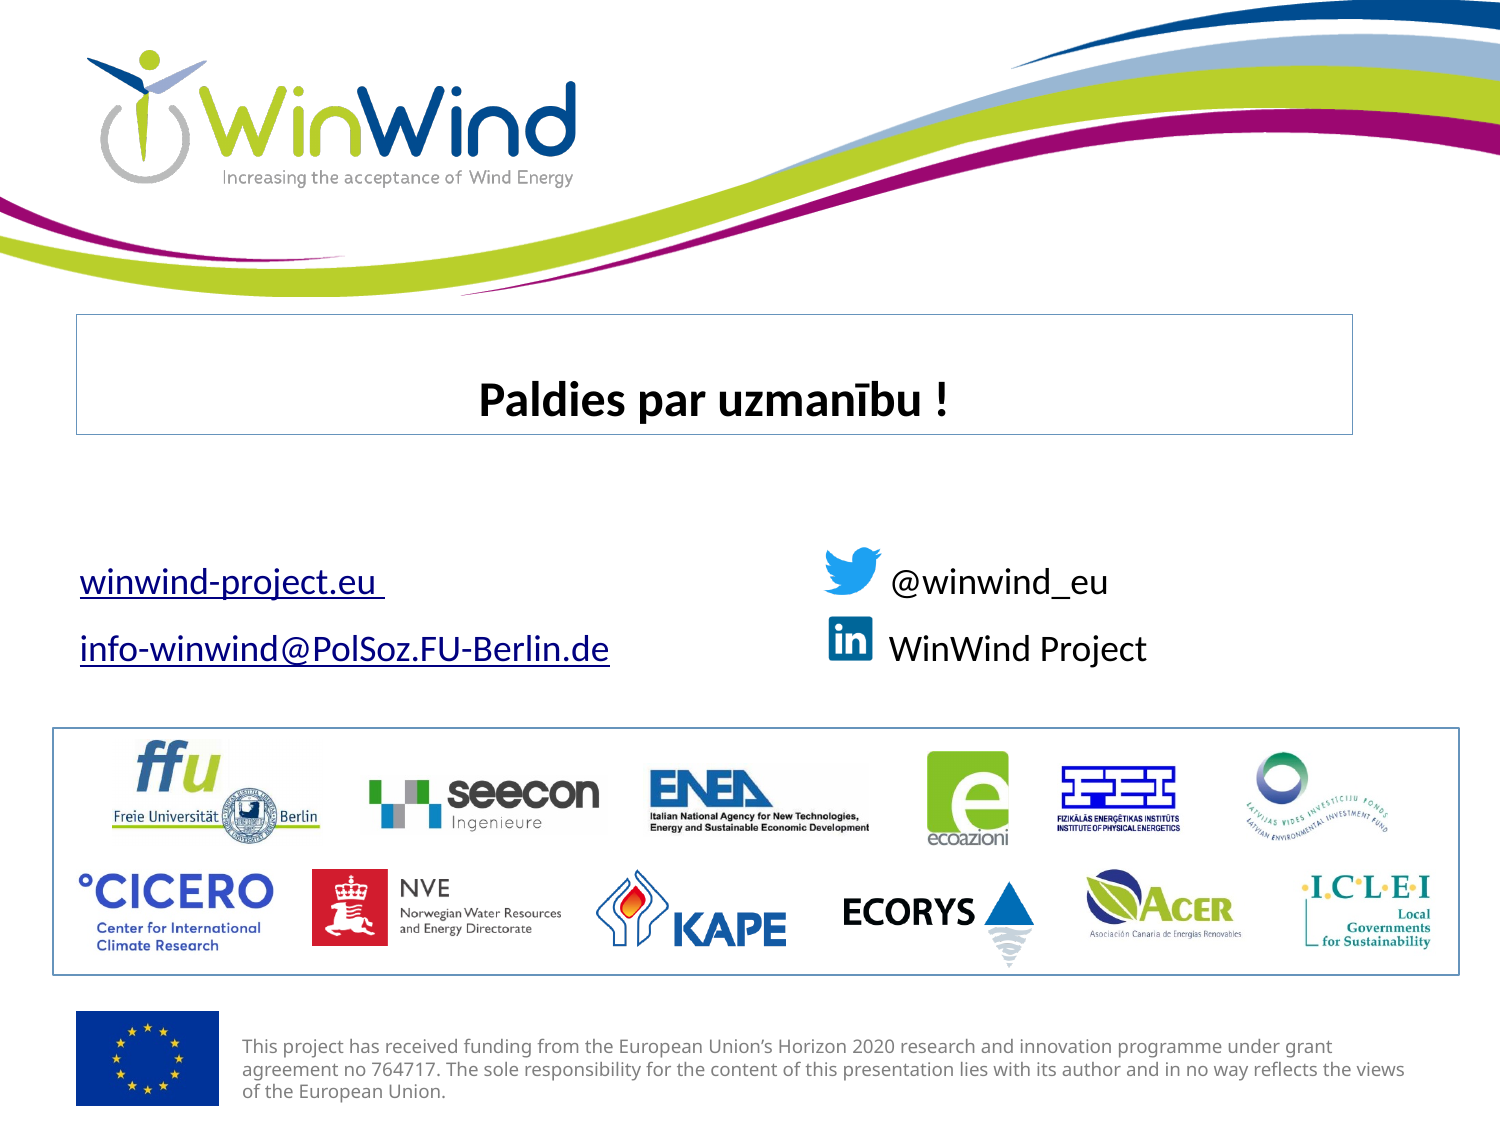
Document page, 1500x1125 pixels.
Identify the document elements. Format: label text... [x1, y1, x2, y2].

picture [927, 751, 1009, 846]
picture [823, 547, 882, 595]
picture [1057, 763, 1185, 835]
picture [643, 763, 869, 837]
picture [844, 881, 1034, 968]
picture [1246, 751, 1388, 841]
picture [1293, 869, 1436, 956]
picture [76, 1011, 219, 1106]
picture [1080, 857, 1247, 961]
picture [360, 775, 608, 835]
picture [825, 615, 873, 661]
text_box Paldies par uzmanību ! [76, 314, 1353, 435]
picture [596, 869, 786, 947]
picture [76, 869, 278, 955]
picture [846, 633, 866, 653]
picture [112, 739, 323, 846]
picture [312, 869, 561, 946]
picture [0, 0, 1500, 297]
picture [836, 634, 842, 653]
